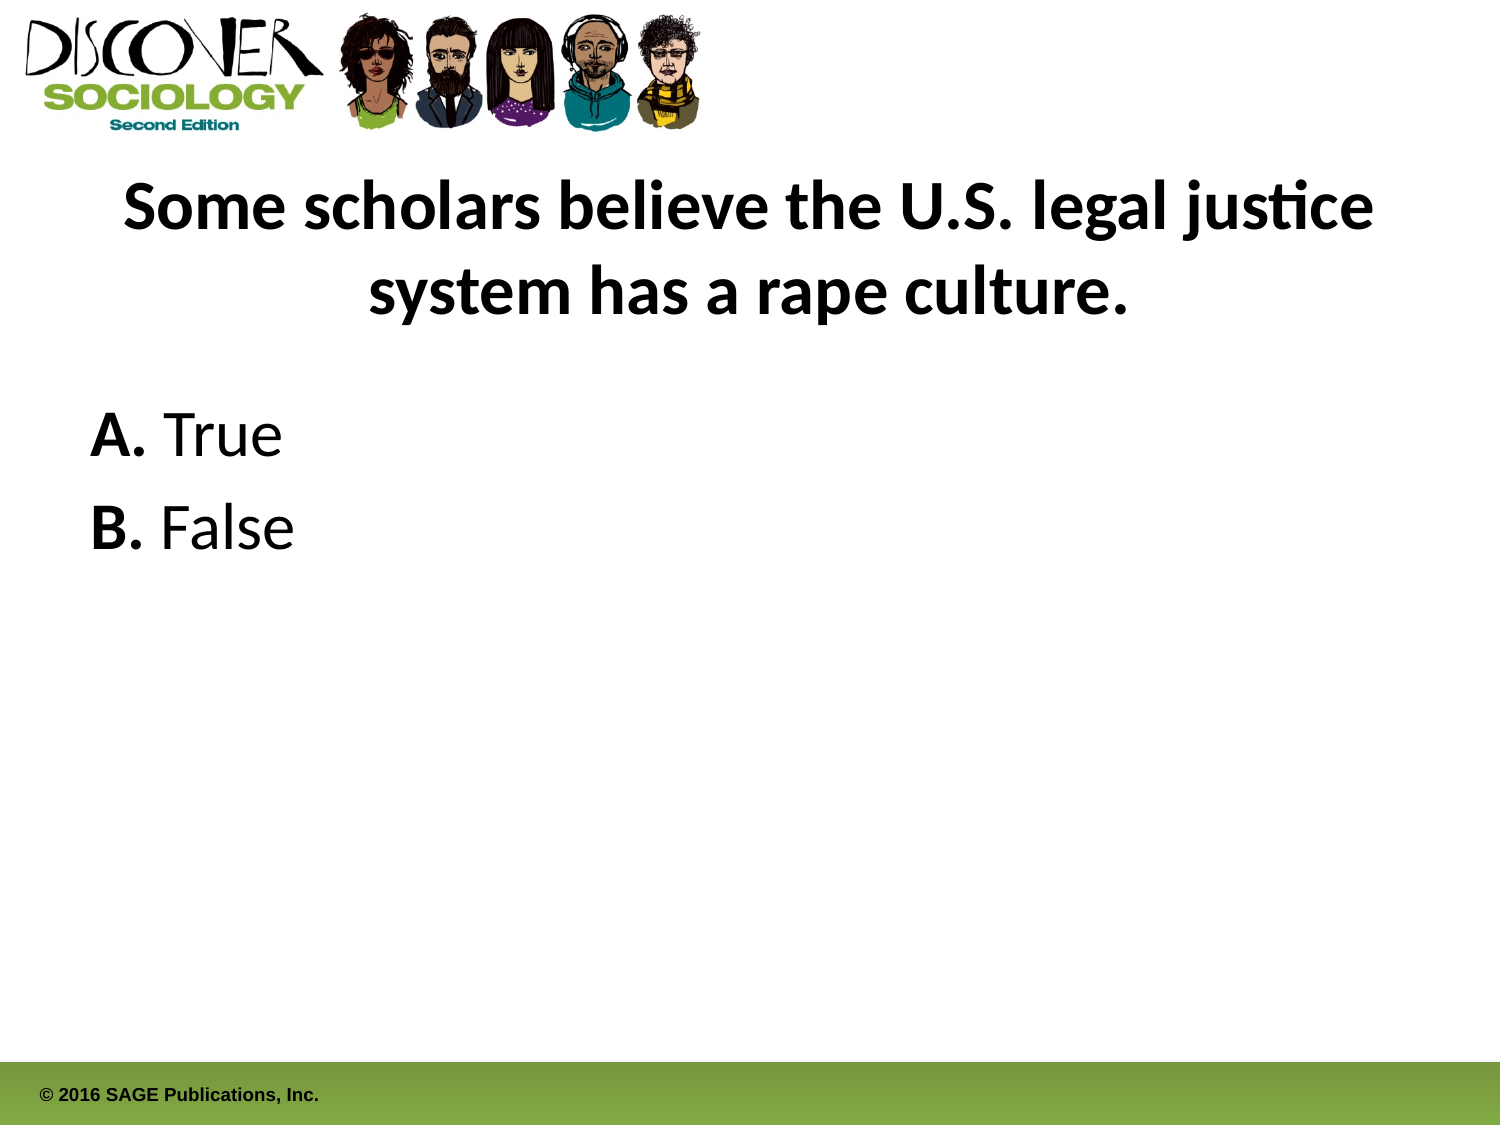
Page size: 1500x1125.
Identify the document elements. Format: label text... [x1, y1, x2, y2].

list A. True B. False [75, 382, 1425, 1125]
picture [0, 0, 1500, 1062]
title Some scholars believe the U.S. legal justice system has a rape culture. [75, 149, 1425, 338]
